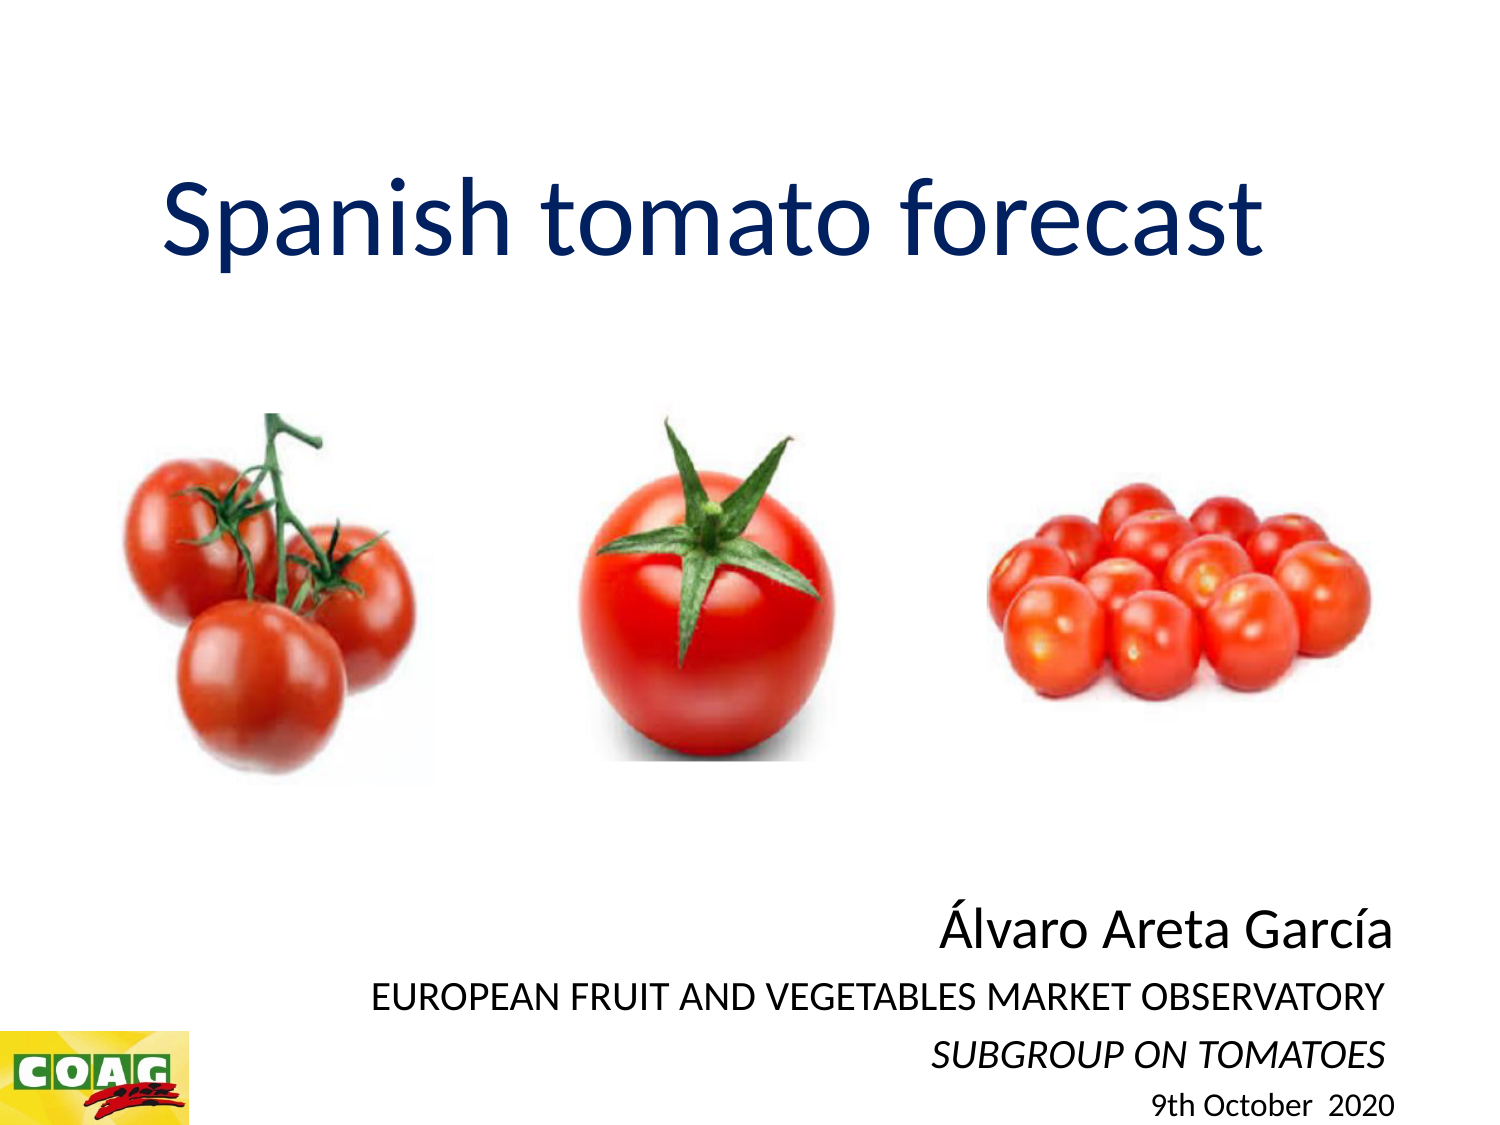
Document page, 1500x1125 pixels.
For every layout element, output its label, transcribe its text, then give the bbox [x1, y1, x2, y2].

picture [46, 353, 1466, 800]
picture [0, 1031, 189, 1125]
subtitle Álvaro Areta García EUROPEAN FRUIT AND VEGETABLES MARKET OBSERVATORY SUBGROUP ON TOMATOES 9th October 2020 [257, 896, 1411, 1067]
title Spanish tomato forecast [46, 234, 1381, 353]
